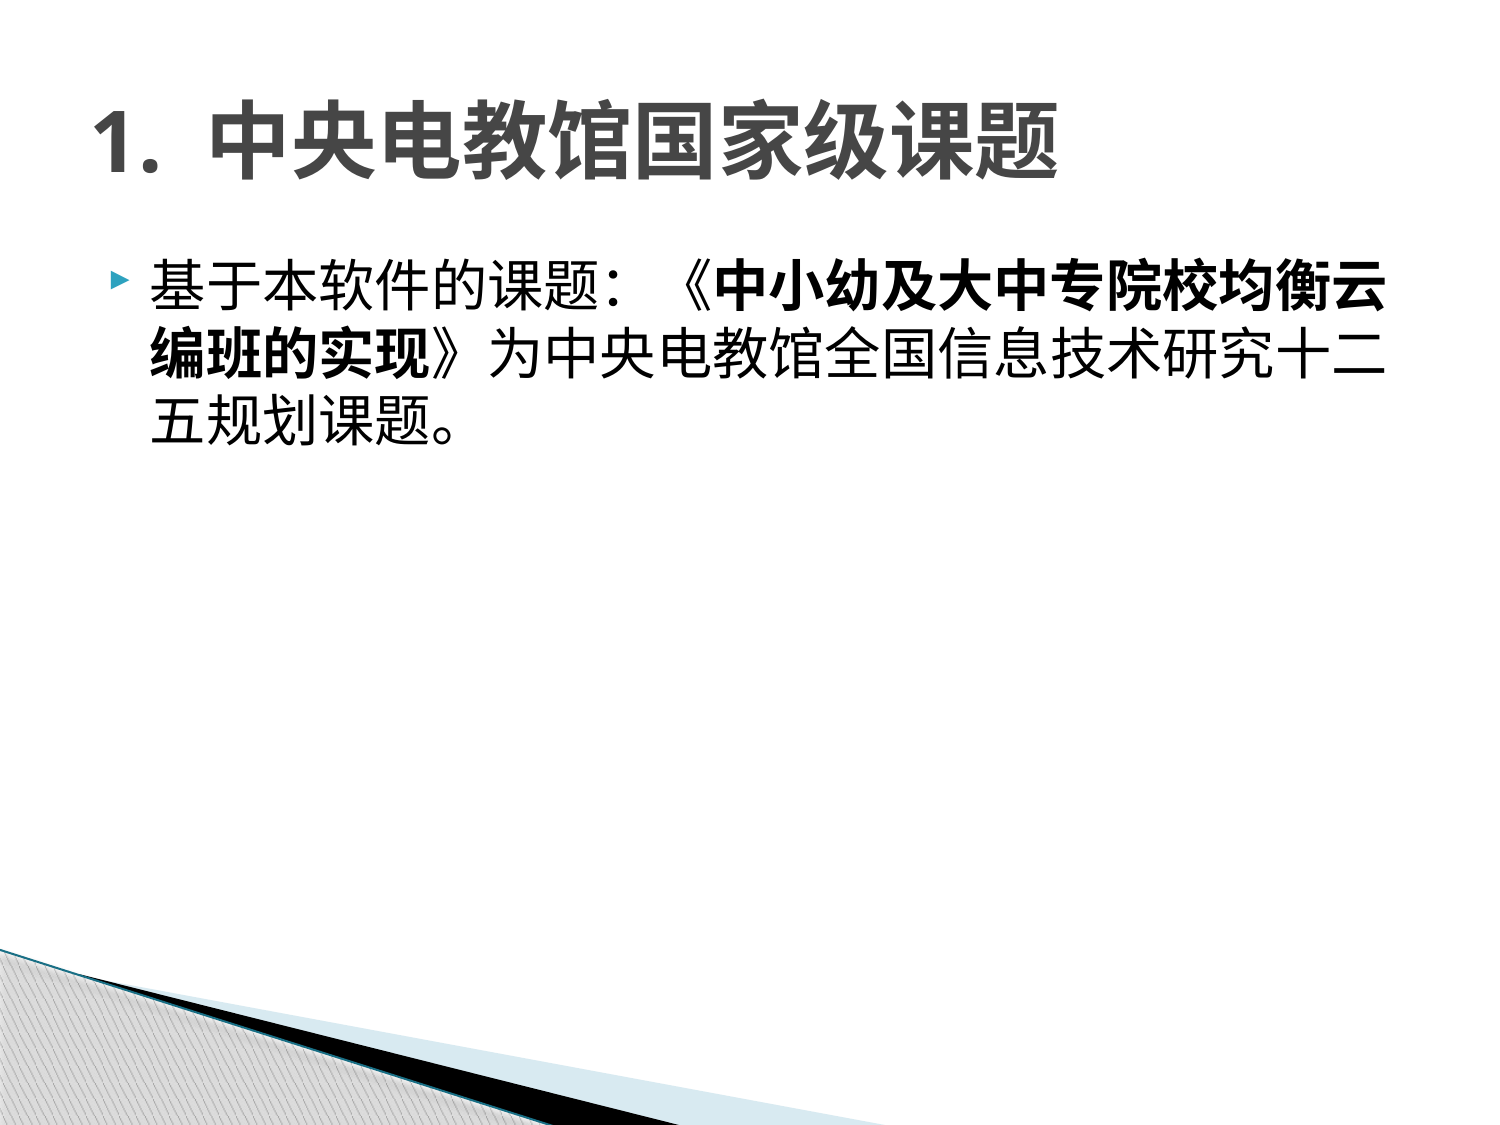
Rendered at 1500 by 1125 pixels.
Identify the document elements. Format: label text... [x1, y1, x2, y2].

title 1. 中央电教馆国家级课题 [75, 45, 1425, 233]
list 基于本软件的课题：《中小幼及大中专院校均衡云编班的实现》为中央电教馆全国信息技术研究十二五规划课题。 [75, 243, 1425, 986]
